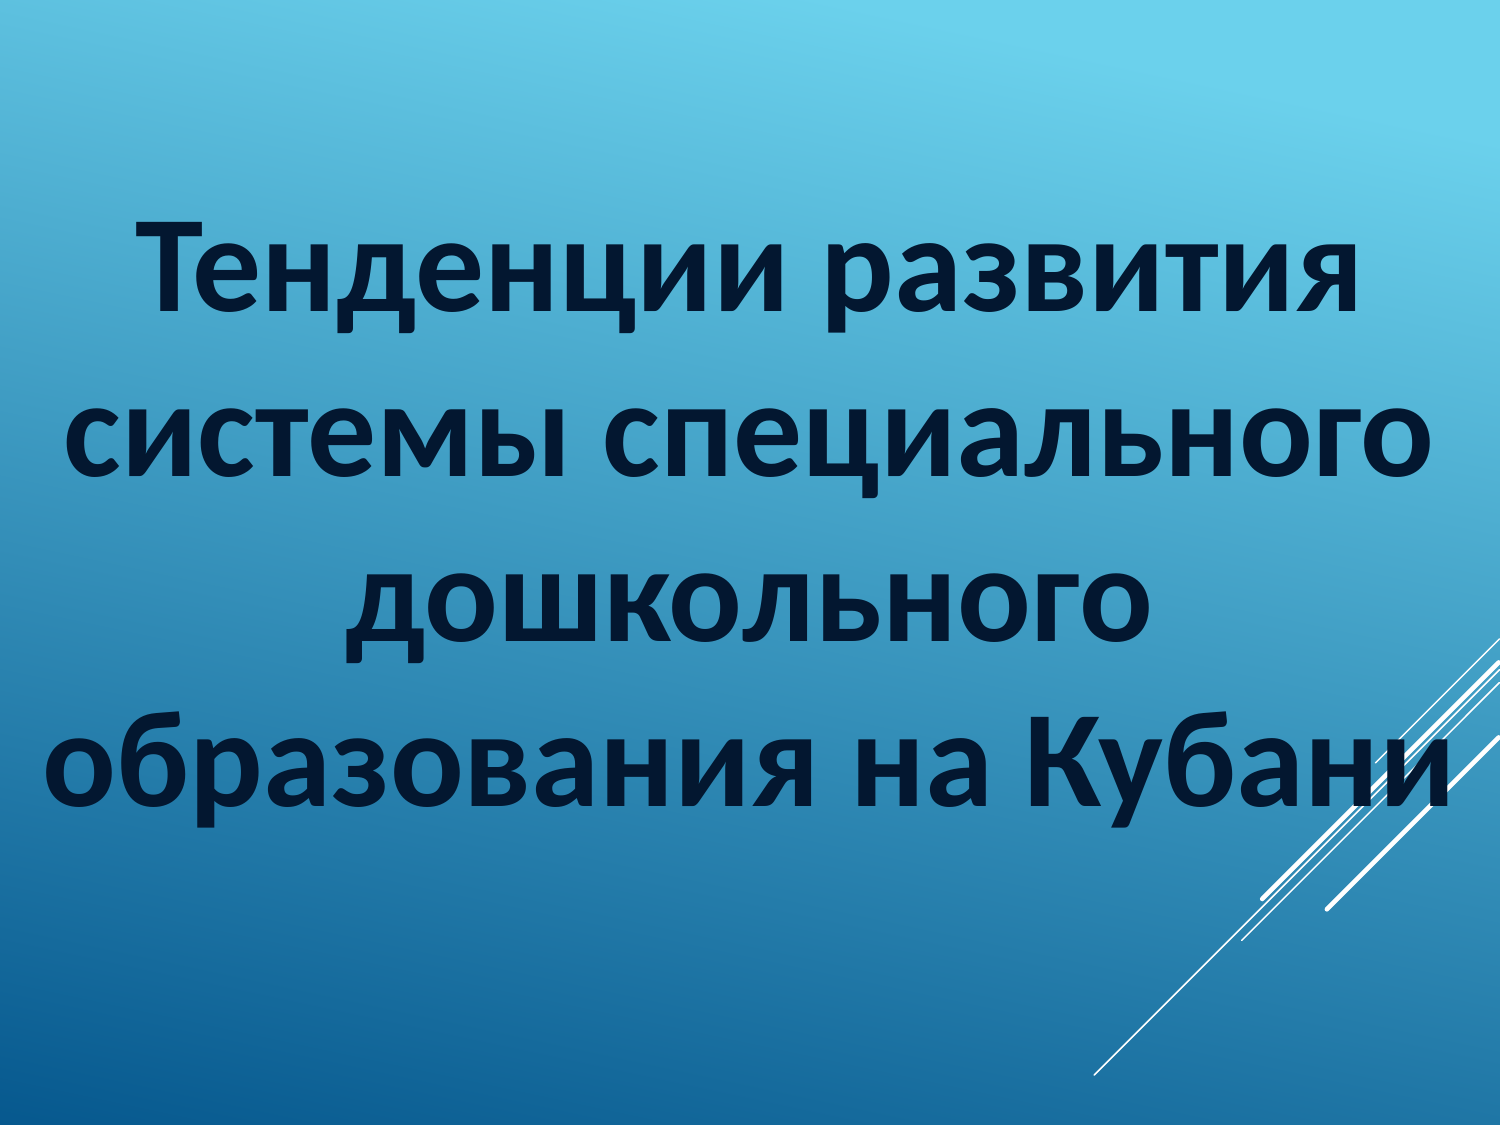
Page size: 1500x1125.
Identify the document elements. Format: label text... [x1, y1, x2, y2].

list Тенденции развития системы специального дошкольного образования на Кубани [0, 0, 1500, 1008]
